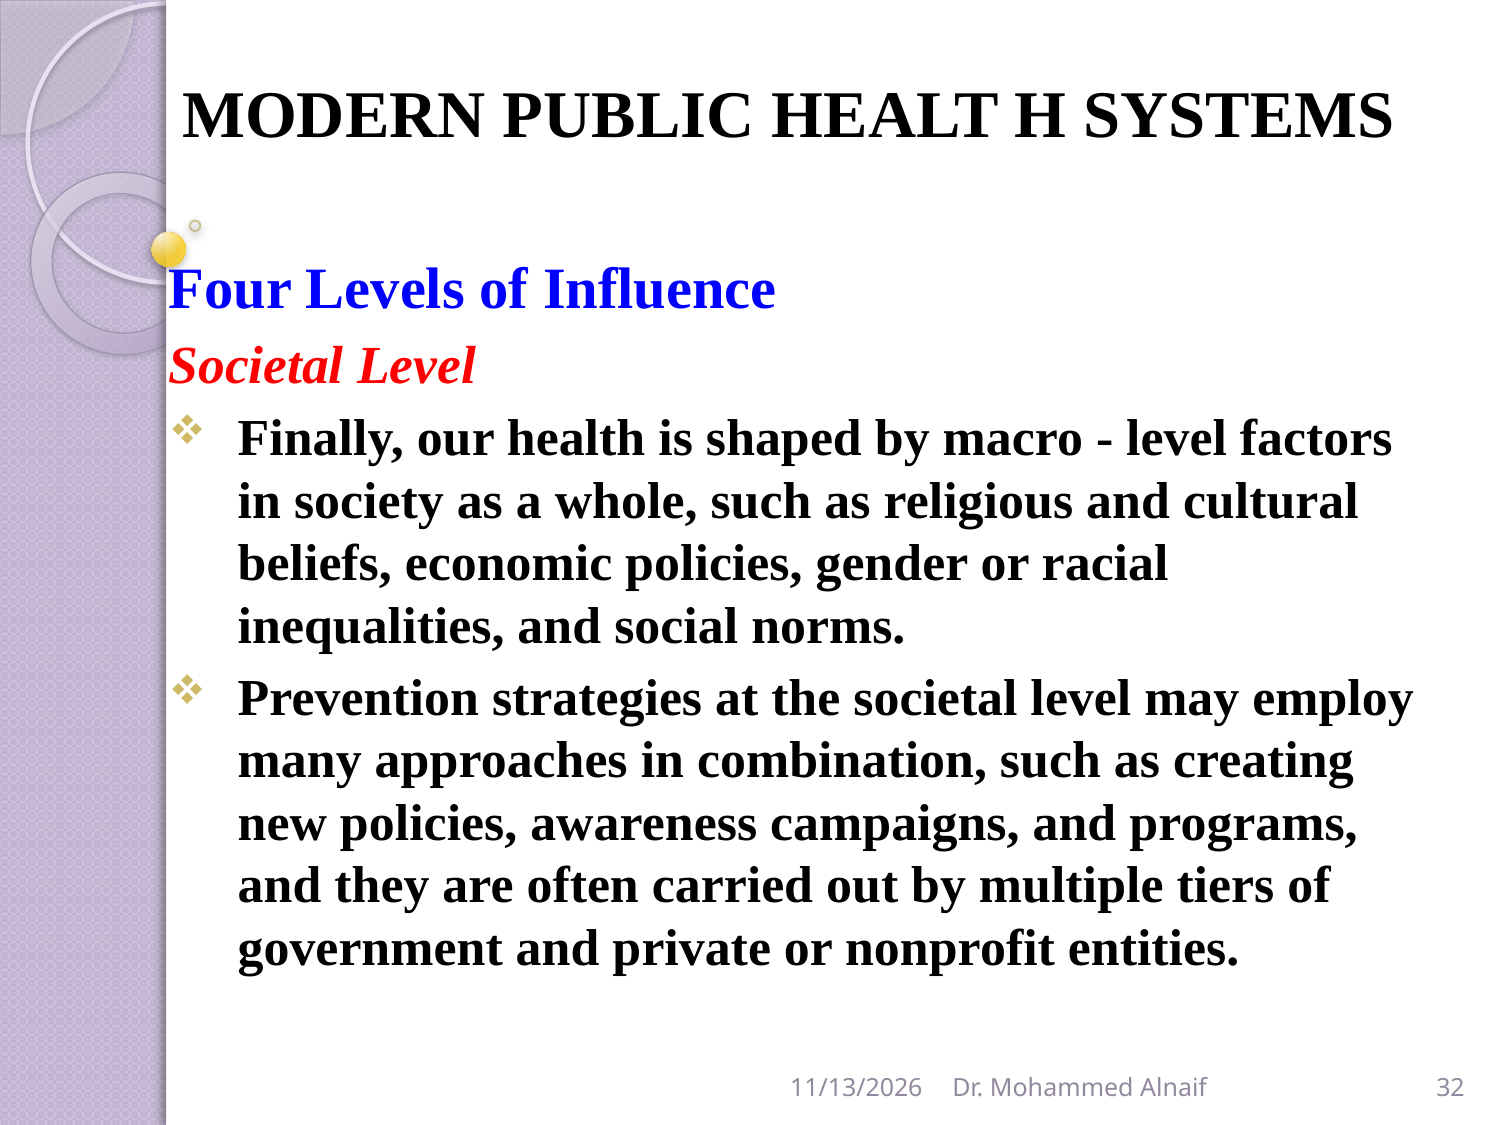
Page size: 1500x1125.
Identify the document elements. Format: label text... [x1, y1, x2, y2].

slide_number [587, 1034, 937, 1113]
title MODERN PUBLIC HEALT H SYSTEMS [137, 62, 1413, 159]
subtitle Four Levels of Influence Societal Level Finally, our health is shaped by macro - level factors in society as a whole, such as religious and cultural beliefs, economic policies, gender or racial inequalities, and social norms. Prevention strategies at the societal level may employ many approaches in combination, such as creating new policies, awareness campaigns, and programs, and they are often carried out by multiple tiers of government and private or nonprofit entities. [150, 249, 1463, 988]
footer Dr. Mohammed Alnaif [937, 1034, 1413, 1113]
slide_number 32 [1413, 1034, 1488, 1113]
